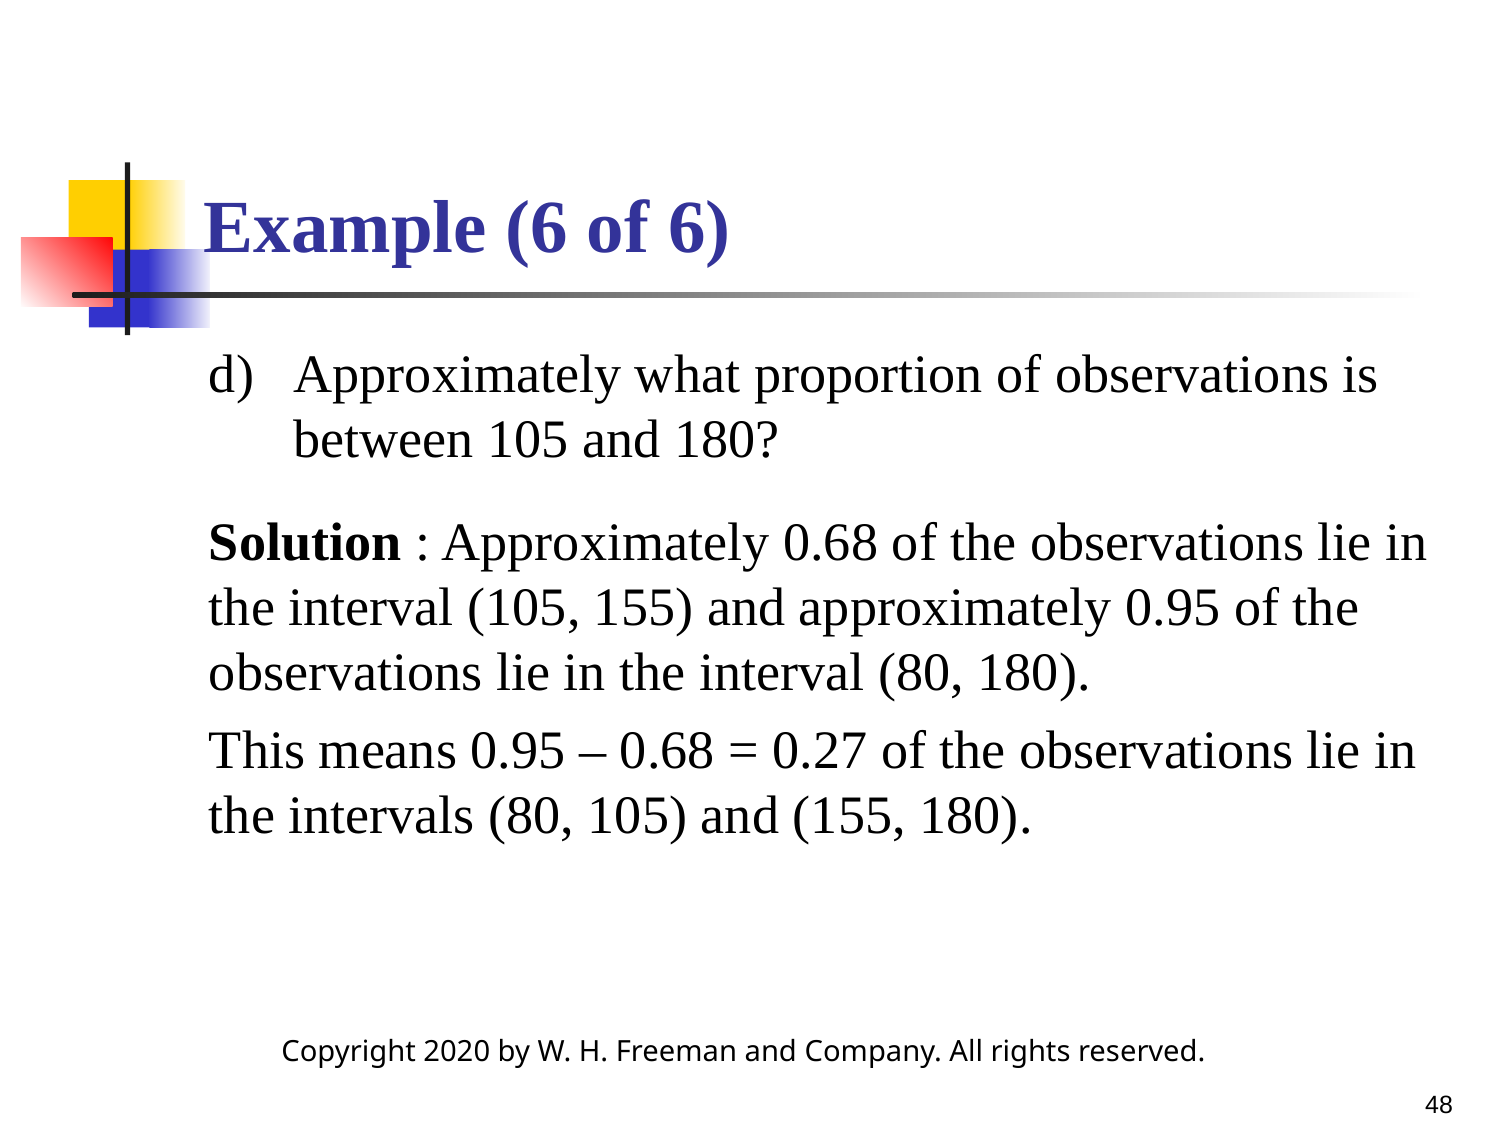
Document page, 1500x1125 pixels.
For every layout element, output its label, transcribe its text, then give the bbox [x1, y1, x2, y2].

list Approximately what proportion of observations is between 105 and 180? Solution : Approximately 0.68 of the observations lie in the interval (105, 155) and approximately 0.95 of the observations lie in the interval (80, 180). This means 0.95 – 0.68 = 0.27 of the observations lie in the intervals (80, 105) and (155, 180). [193, 331, 1469, 1006]
title Example (6 of 6) [188, 35, 1468, 275]
